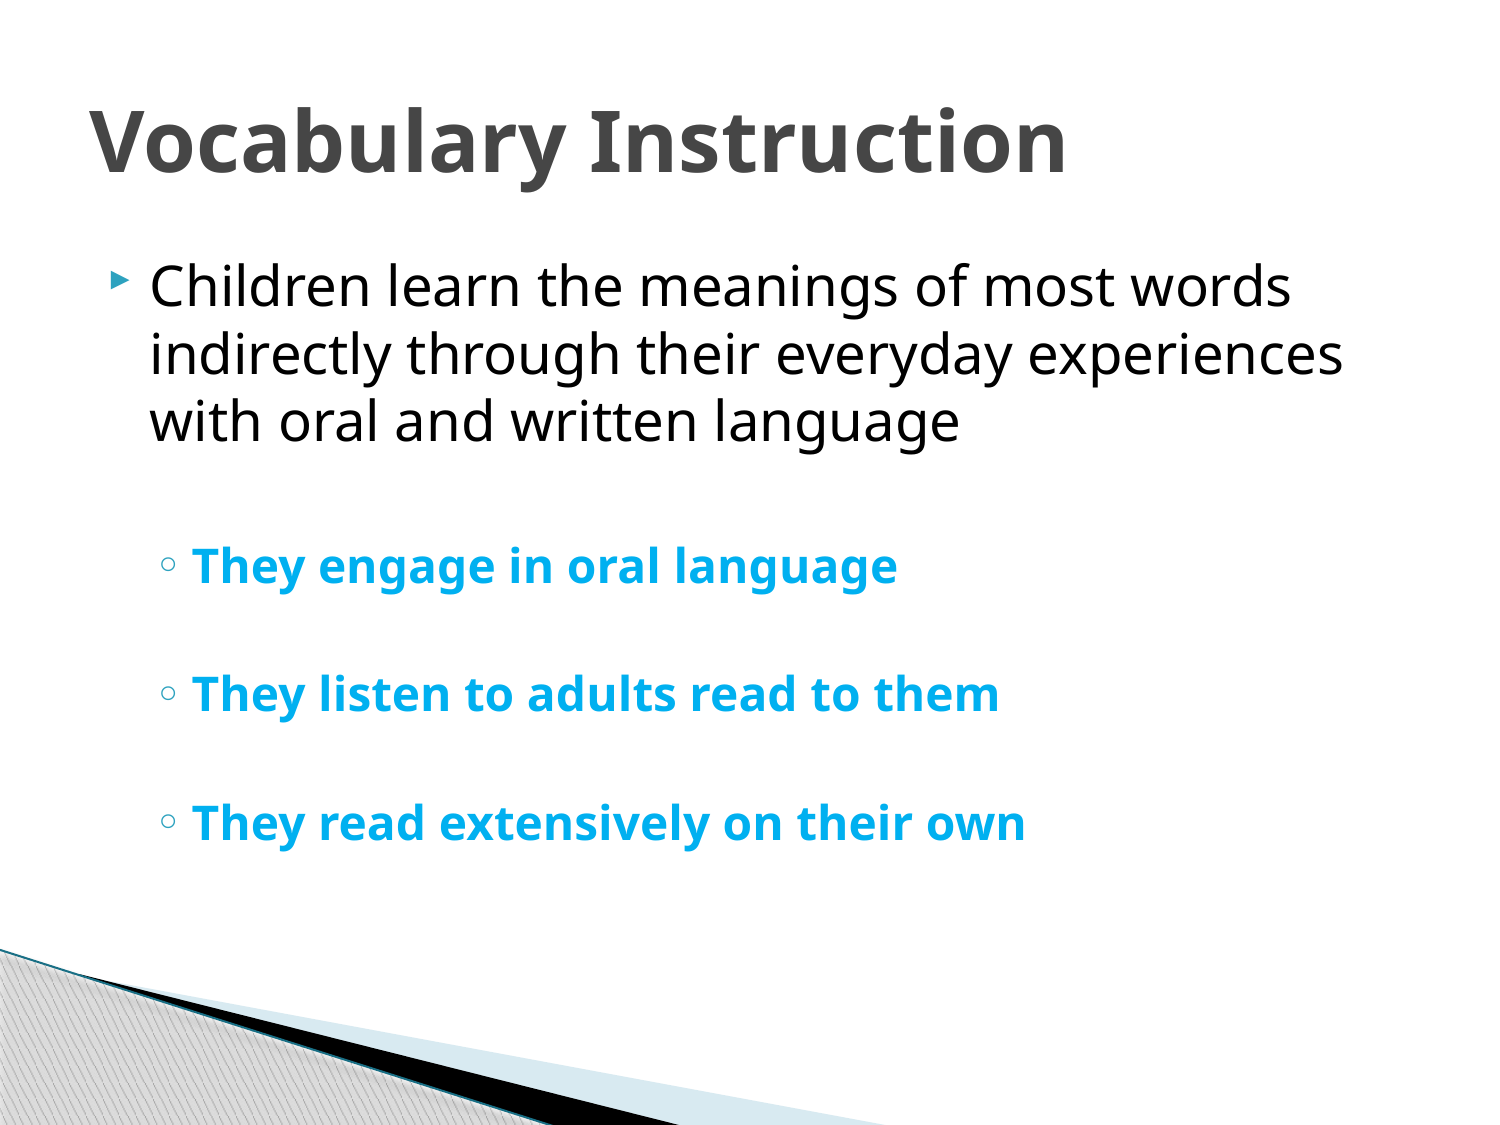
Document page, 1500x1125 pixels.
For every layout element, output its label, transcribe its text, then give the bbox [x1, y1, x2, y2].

list Children learn the meanings of most words indirectly through their everyday experiences with oral and written language They engage in oral language They listen to adults read to them They read extensively on their own [75, 243, 1425, 986]
title Vocabulary Instruction [75, 45, 1425, 233]
